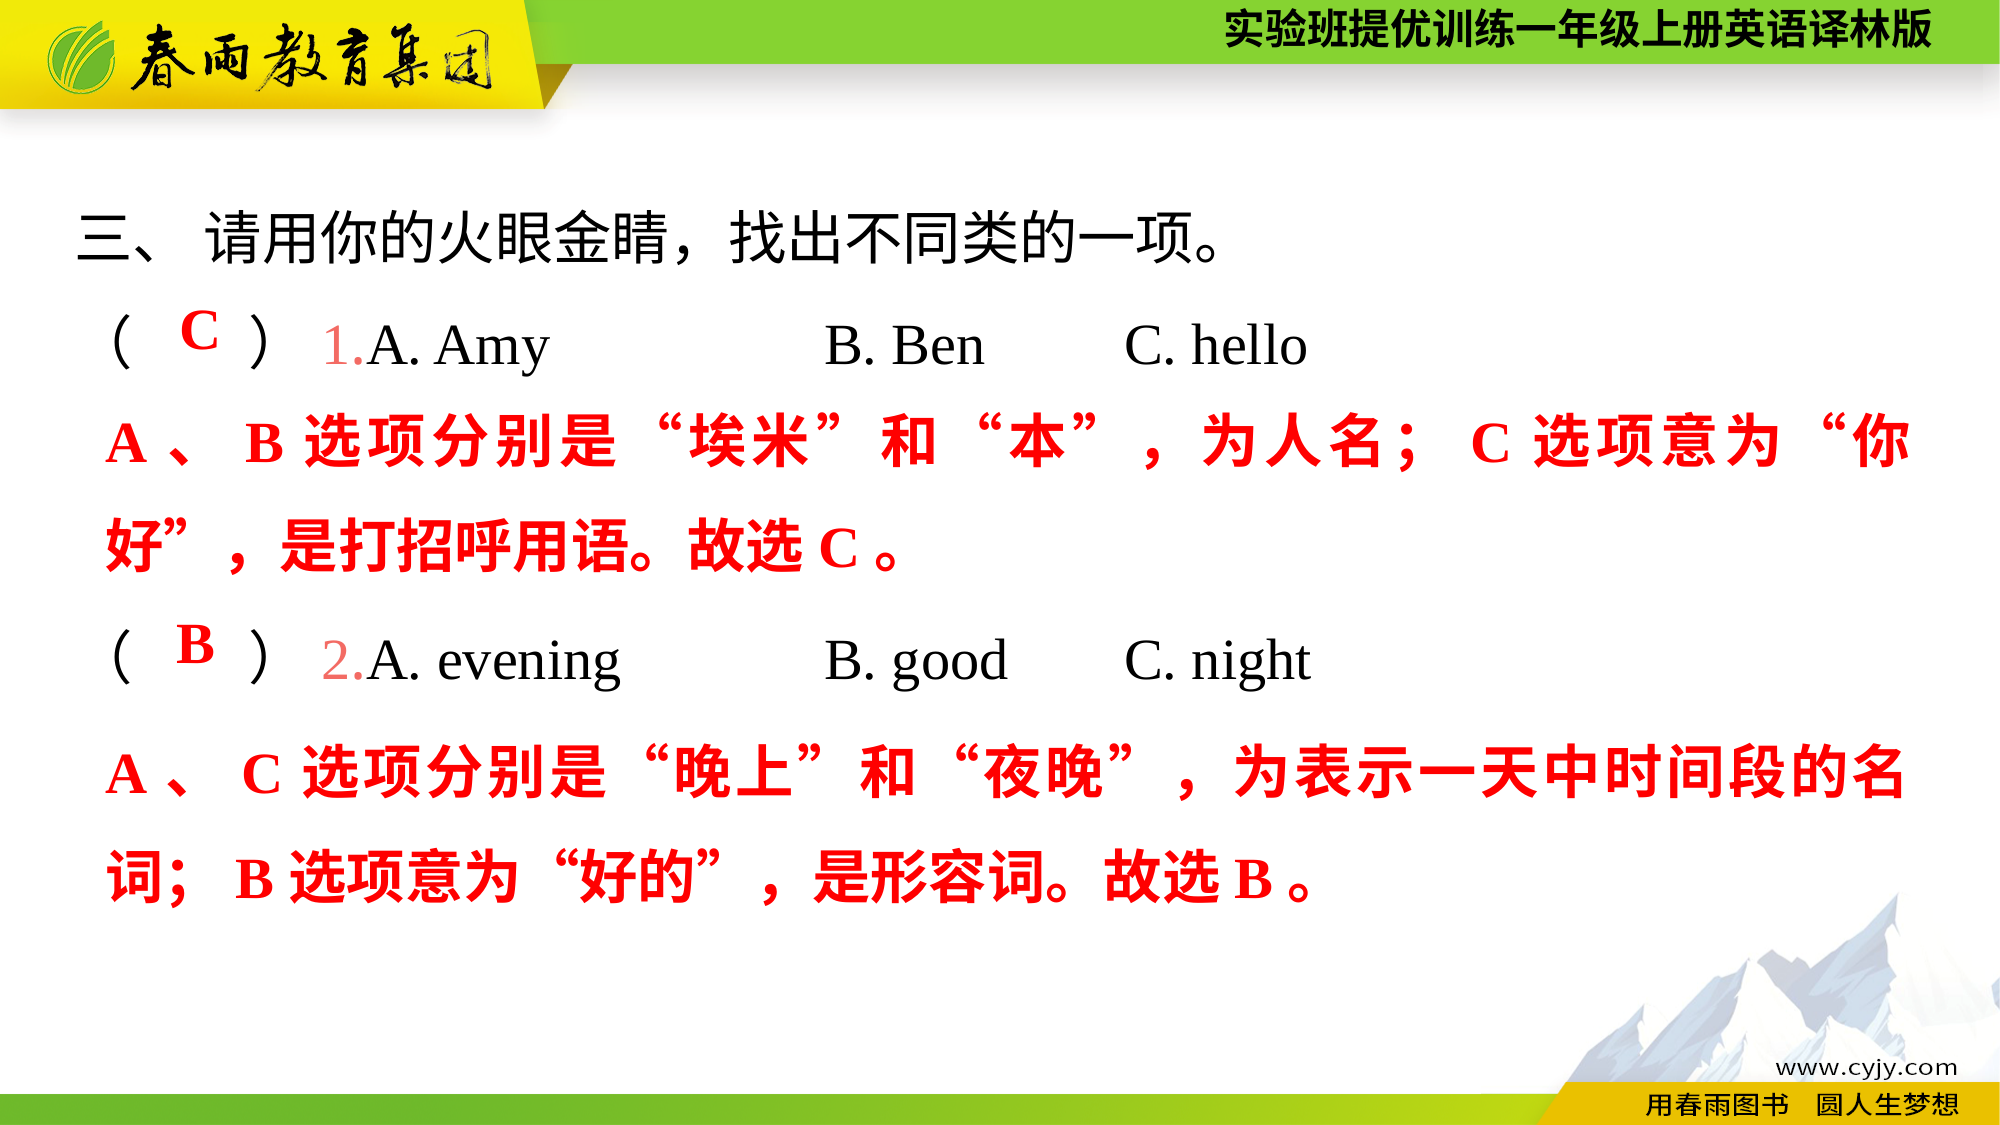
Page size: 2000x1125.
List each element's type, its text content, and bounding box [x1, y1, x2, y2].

text_box A、B选项分别是“埃米”和“本”，为人名；C选项意为“你好”，是打招呼用语。故选C。 [90, 361, 1926, 587]
text_box A、C选项分别是“晚上”和“夜晚”，为表示一天中时间段的名词；B选项意为“好的”，是形容词。故选B。 [90, 692, 1926, 918]
text_box B [161, 597, 231, 683]
list 三、 请用你的火眼金睛，找出不同类的一项。 （ ）1.A. Amy B. Ben C. hello （ ）2.A. evening B. good C. night [59, 158, 1944, 705]
picture [0, 0, 2000, 1125]
text_box C [164, 283, 237, 369]
